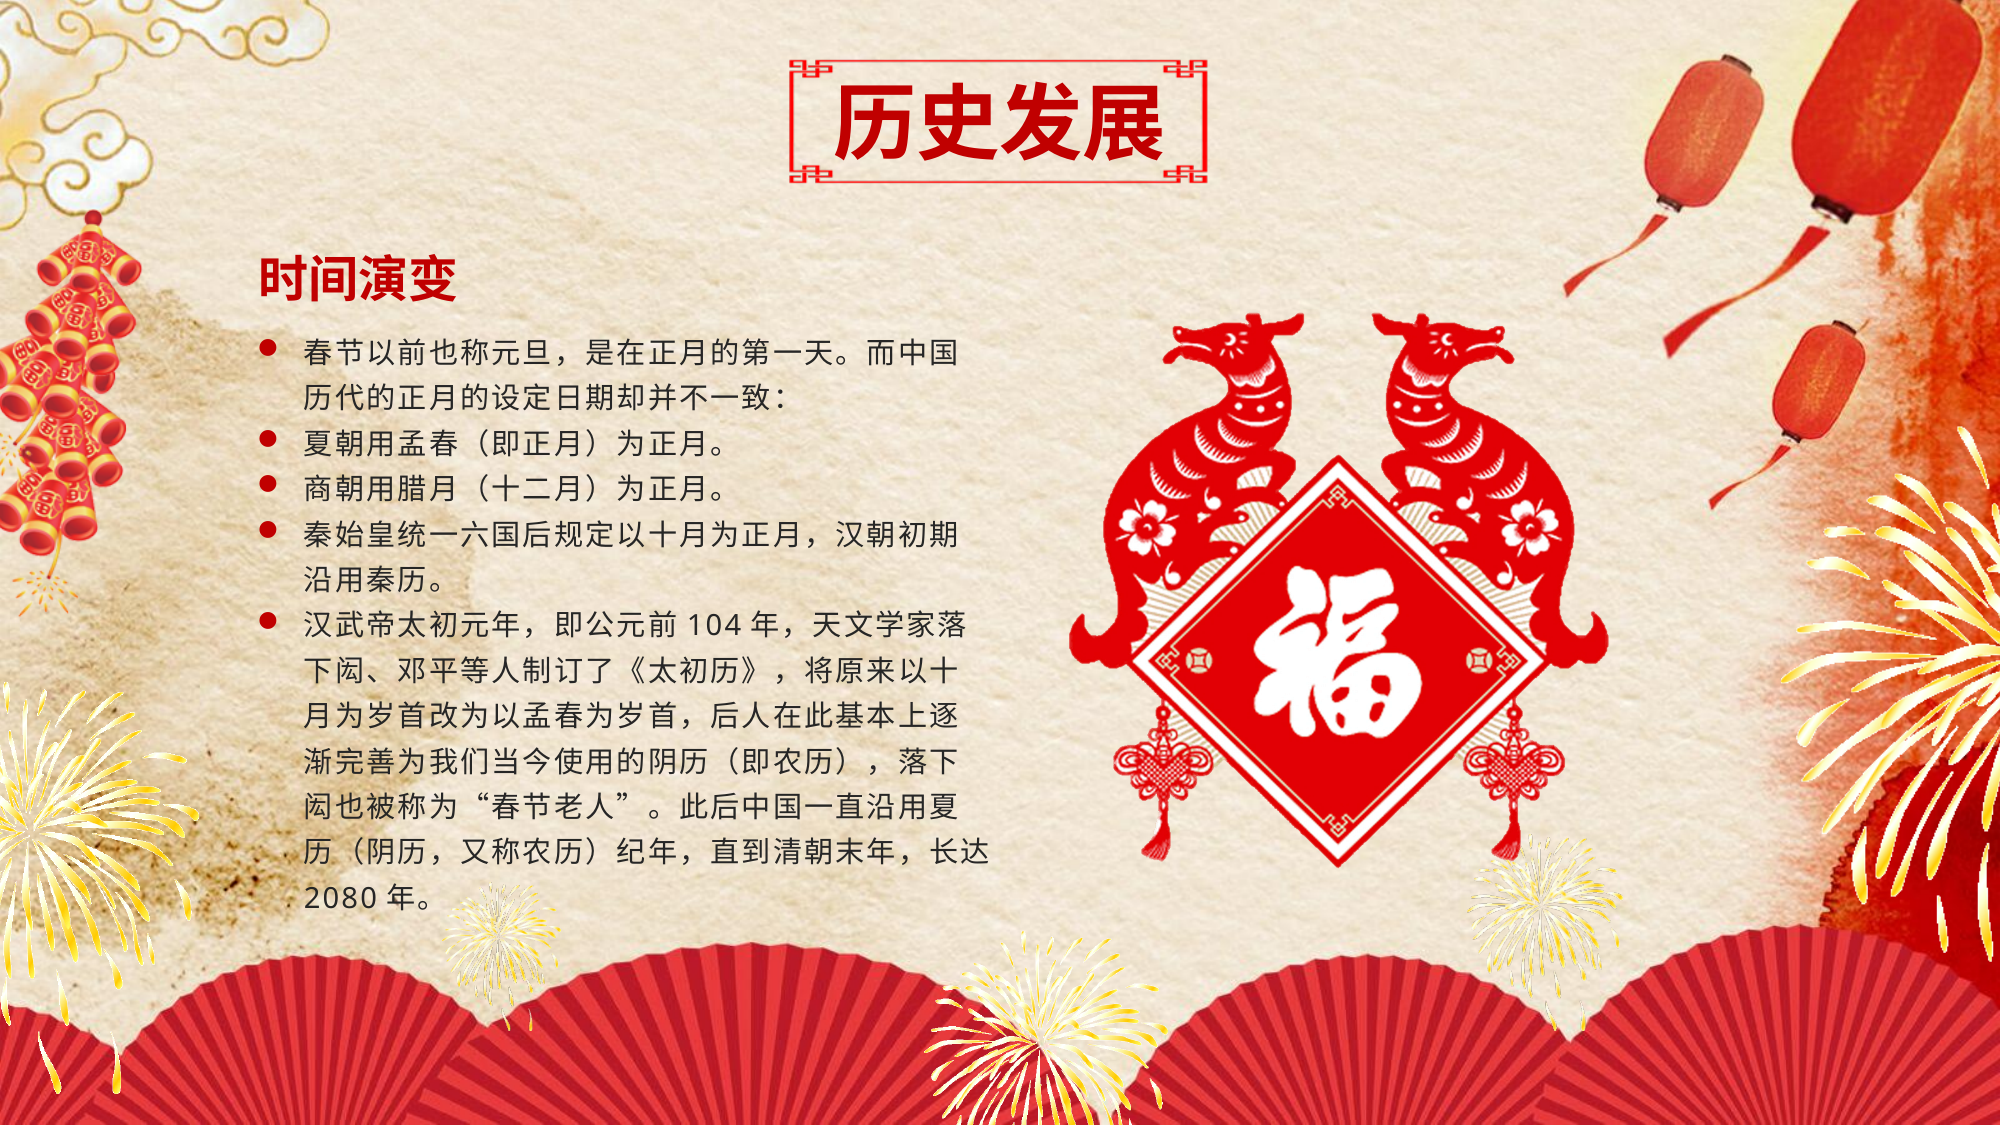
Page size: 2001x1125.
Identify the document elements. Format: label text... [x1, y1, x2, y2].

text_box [766, 34, 1234, 207]
text_box 时间演变 [243, 222, 474, 316]
text_box 春节以前也称元旦，是在正月的第一天。而中国历代的正月的设定日期却并不一致： 夏朝用孟春（即正月）为正月。 商朝用腊月（十二月）为正月。 秦始皇统一六国后规定以十月为正月，汉朝初期沿用秦历。 汉武帝太初元年，即公元前104年，天文学家落下闳、邓平等人制订了《太初历》，将原来以十月为岁首改为以孟春为岁首，后人在此基本上逐渐完善为我们当今使用的阴历（即农历），落下闳也被称为“春节老人”。此后中国一直沿用夏历（阴历，又称农历）纪年，直到清朝末年，长达2080年。 [242, 316, 924, 922]
picture [0, 0, 2000, 1125]
